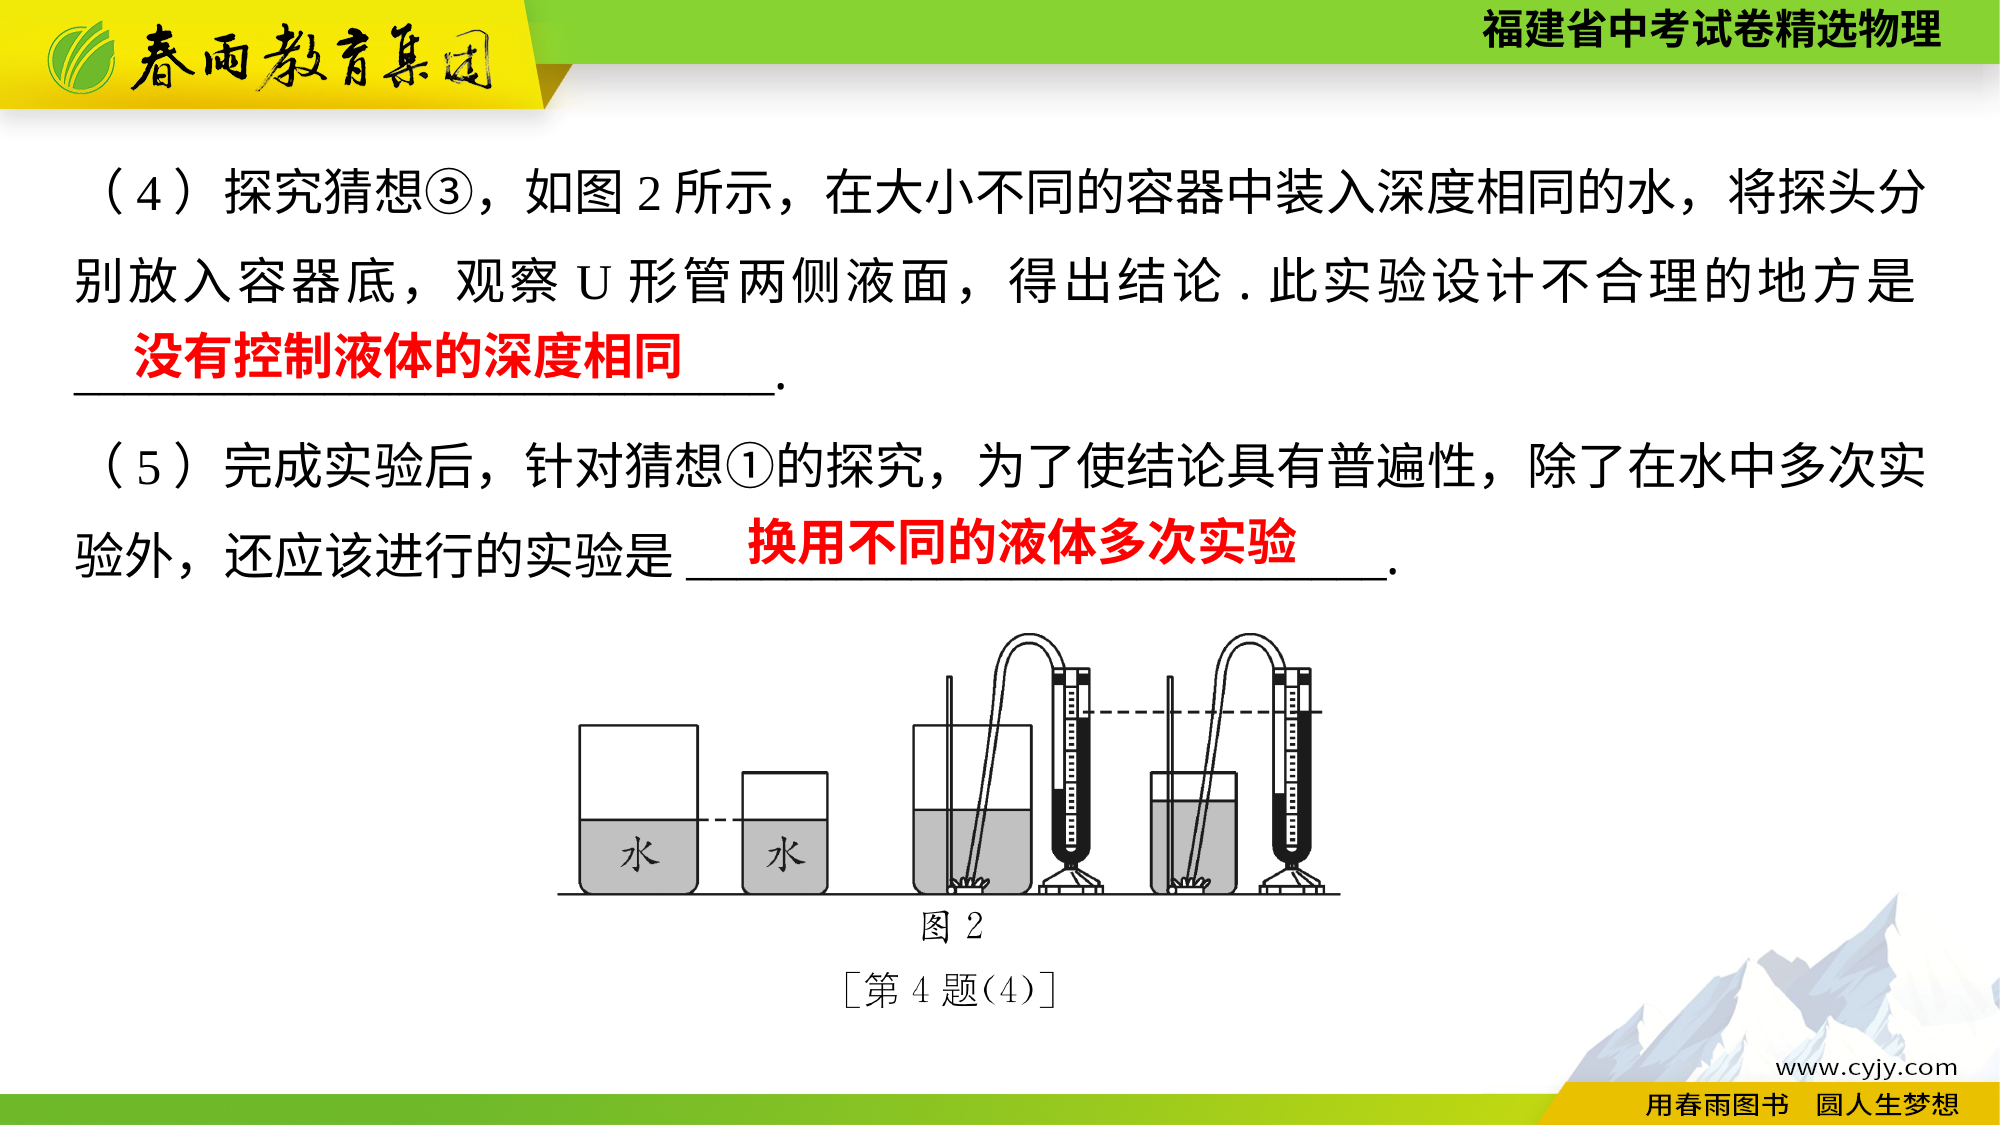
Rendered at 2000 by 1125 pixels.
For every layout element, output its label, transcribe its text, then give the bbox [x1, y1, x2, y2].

picture [0, 0, 2000, 1125]
list （4）探究猜想③，如图2所示，在大小不同的容器中装入深度相同的水，将探头分别放入容器底，观察U形管两侧液面，得出结论.此实验设计不合理的地方是____________________________. [59, 122, 1944, 397]
text_box 没有控制液体的深度相同 [118, 317, 749, 393]
text_box 换用不同的液体多次实验 [732, 503, 1313, 578]
text_box （5）完成实验后，针对猜想①的探究，为了使结论具有普遍性，除了在水中多次实验外，还应该进行的实验是____________________________. [59, 397, 1944, 593]
